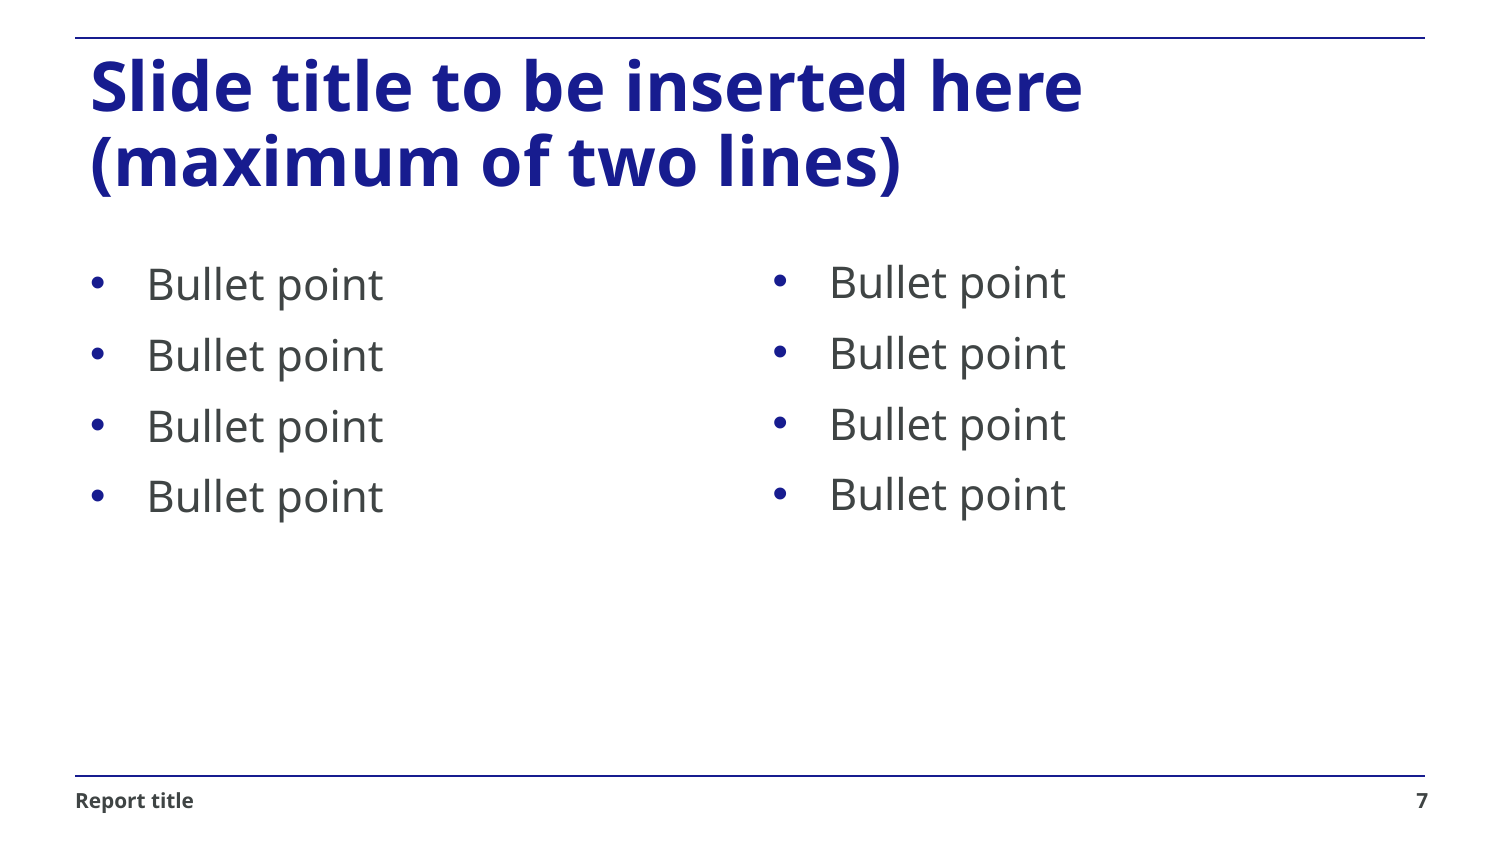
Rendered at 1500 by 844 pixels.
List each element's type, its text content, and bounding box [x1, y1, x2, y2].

list Bullet point Bullet point Bullet point Bullet point [757, 247, 1425, 756]
title Slide title to be inserted here (maximum of two lines) [75, 45, 1425, 221]
slide_number 7 [1105, 778, 1444, 824]
footer Report title [60, 778, 567, 824]
list Bullet point Bullet point Bullet point Bullet point [75, 249, 737, 754]
